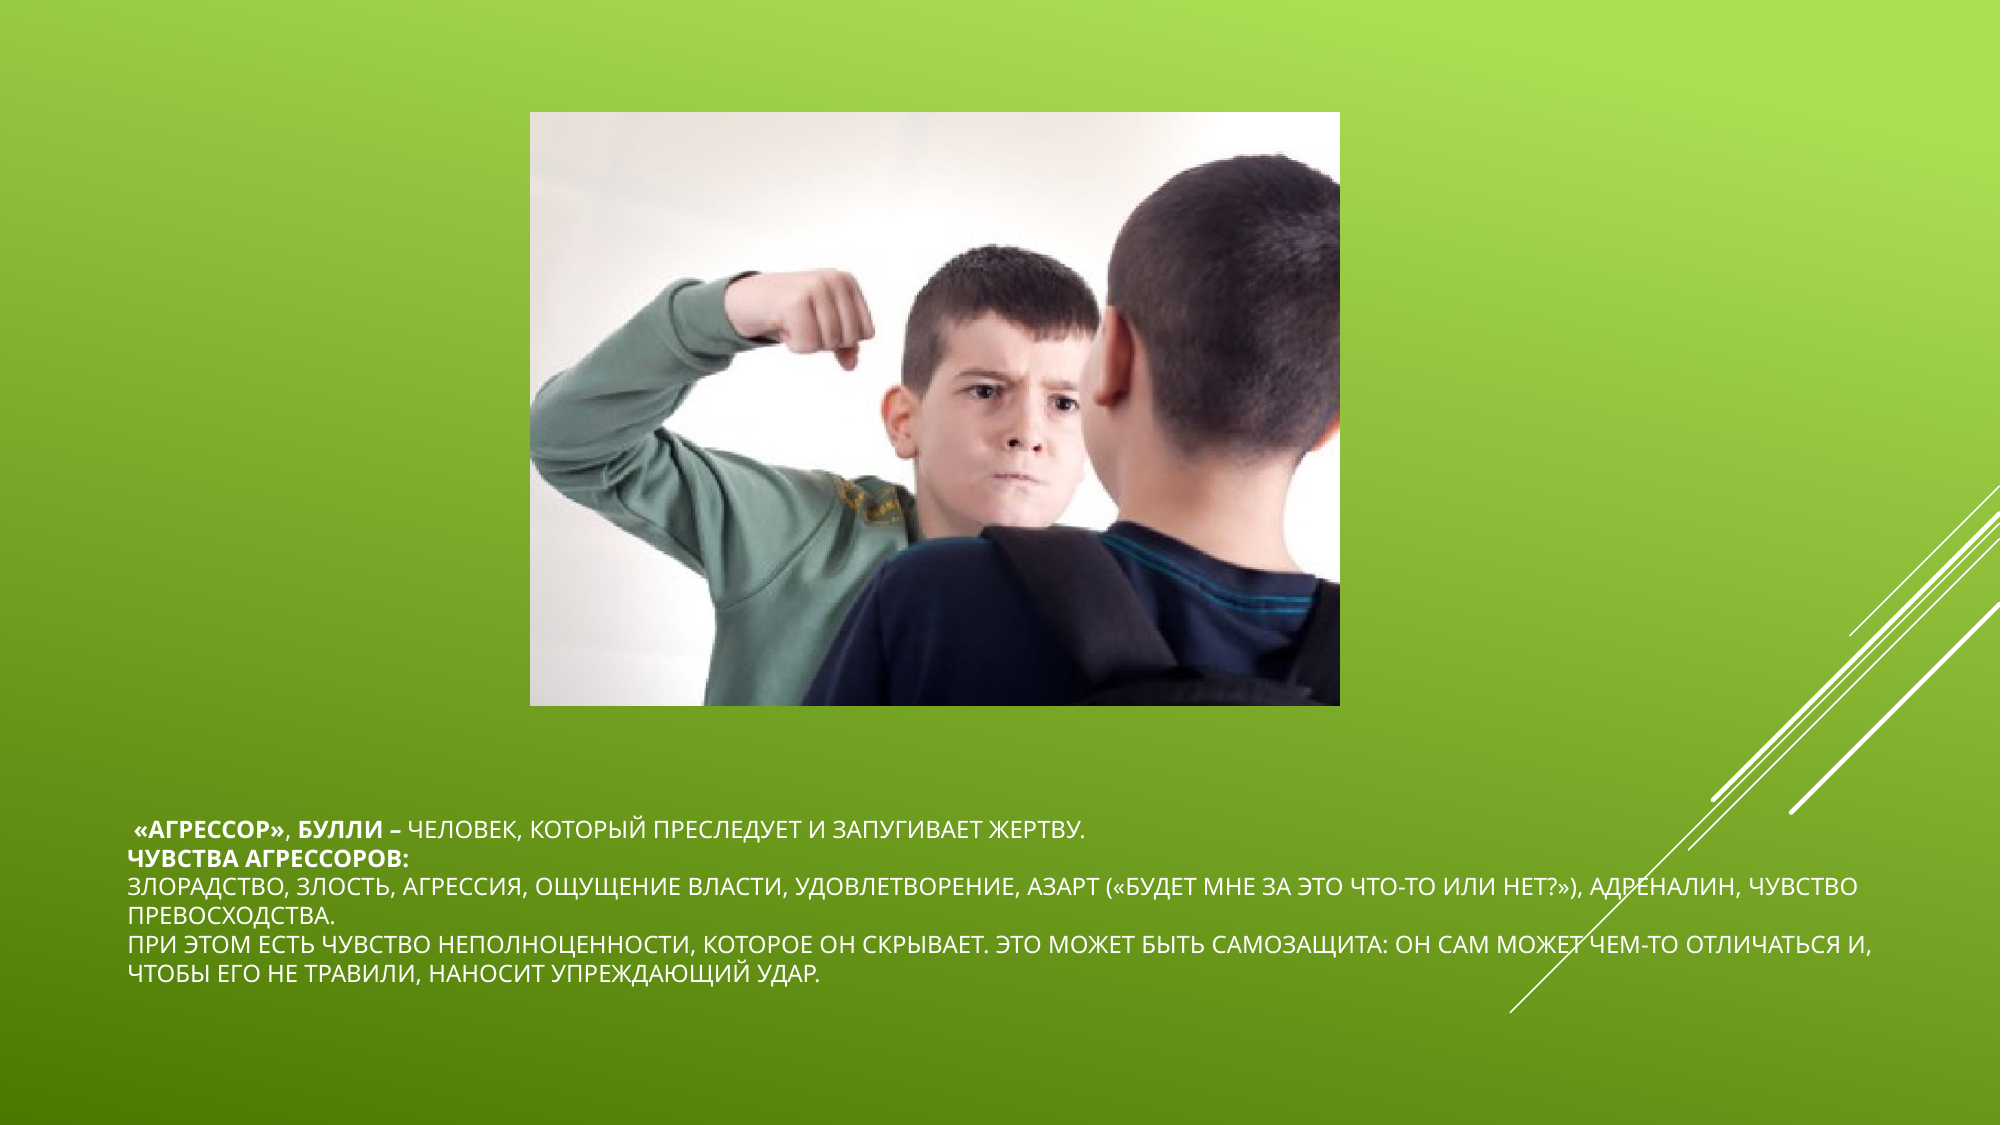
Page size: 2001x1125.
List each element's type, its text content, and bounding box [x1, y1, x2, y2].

title «Агрессор», булли – человек, который преследует и запугивает жертву. Чувства агрессоров: злорадство, злость, агрессия, ощущение власти, удовлетворение, азарт («Будет мне за это что-то или нет?»), адреналин, чувство превосходства. При этом есть чувство неполноценности, которое он скрывает. Это может быть самозащита: он сам может чем-то отличаться и, чтобы его не травили, наносит упреждающий удар. [112, 805, 1947, 1053]
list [530, 112, 1340, 706]
